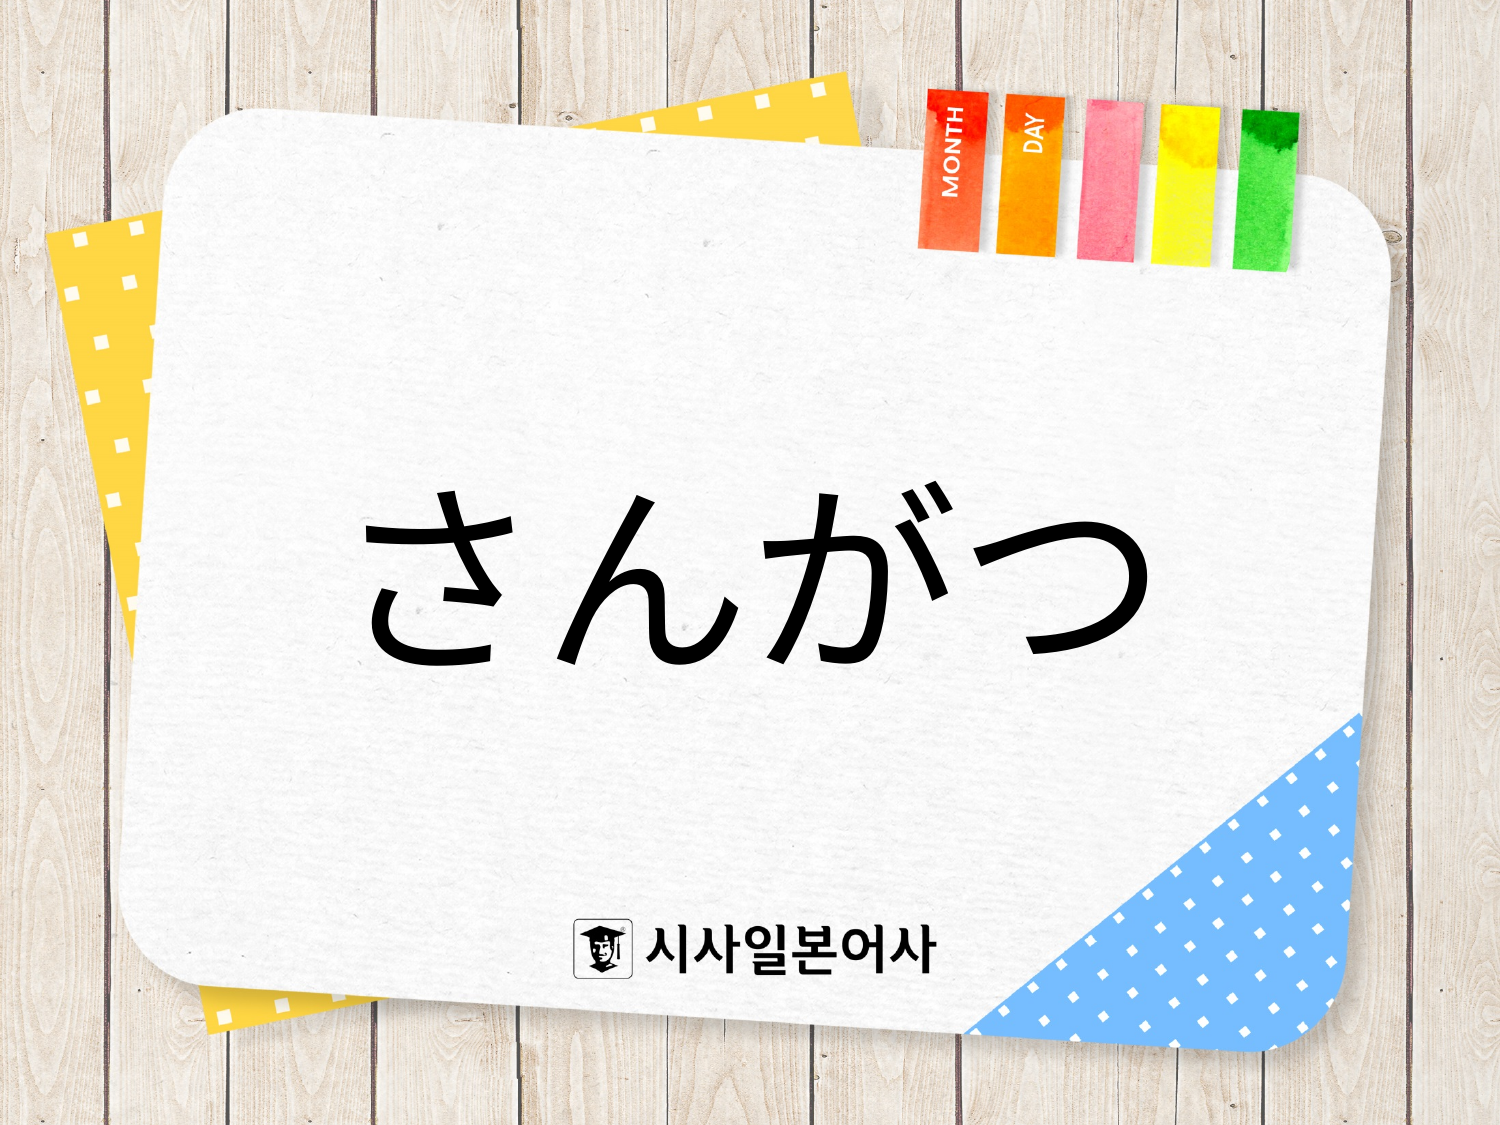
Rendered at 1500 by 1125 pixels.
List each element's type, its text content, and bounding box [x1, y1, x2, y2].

title さんがつ [75, 338, 1425, 811]
picture [0, 0, 1500, 1125]
